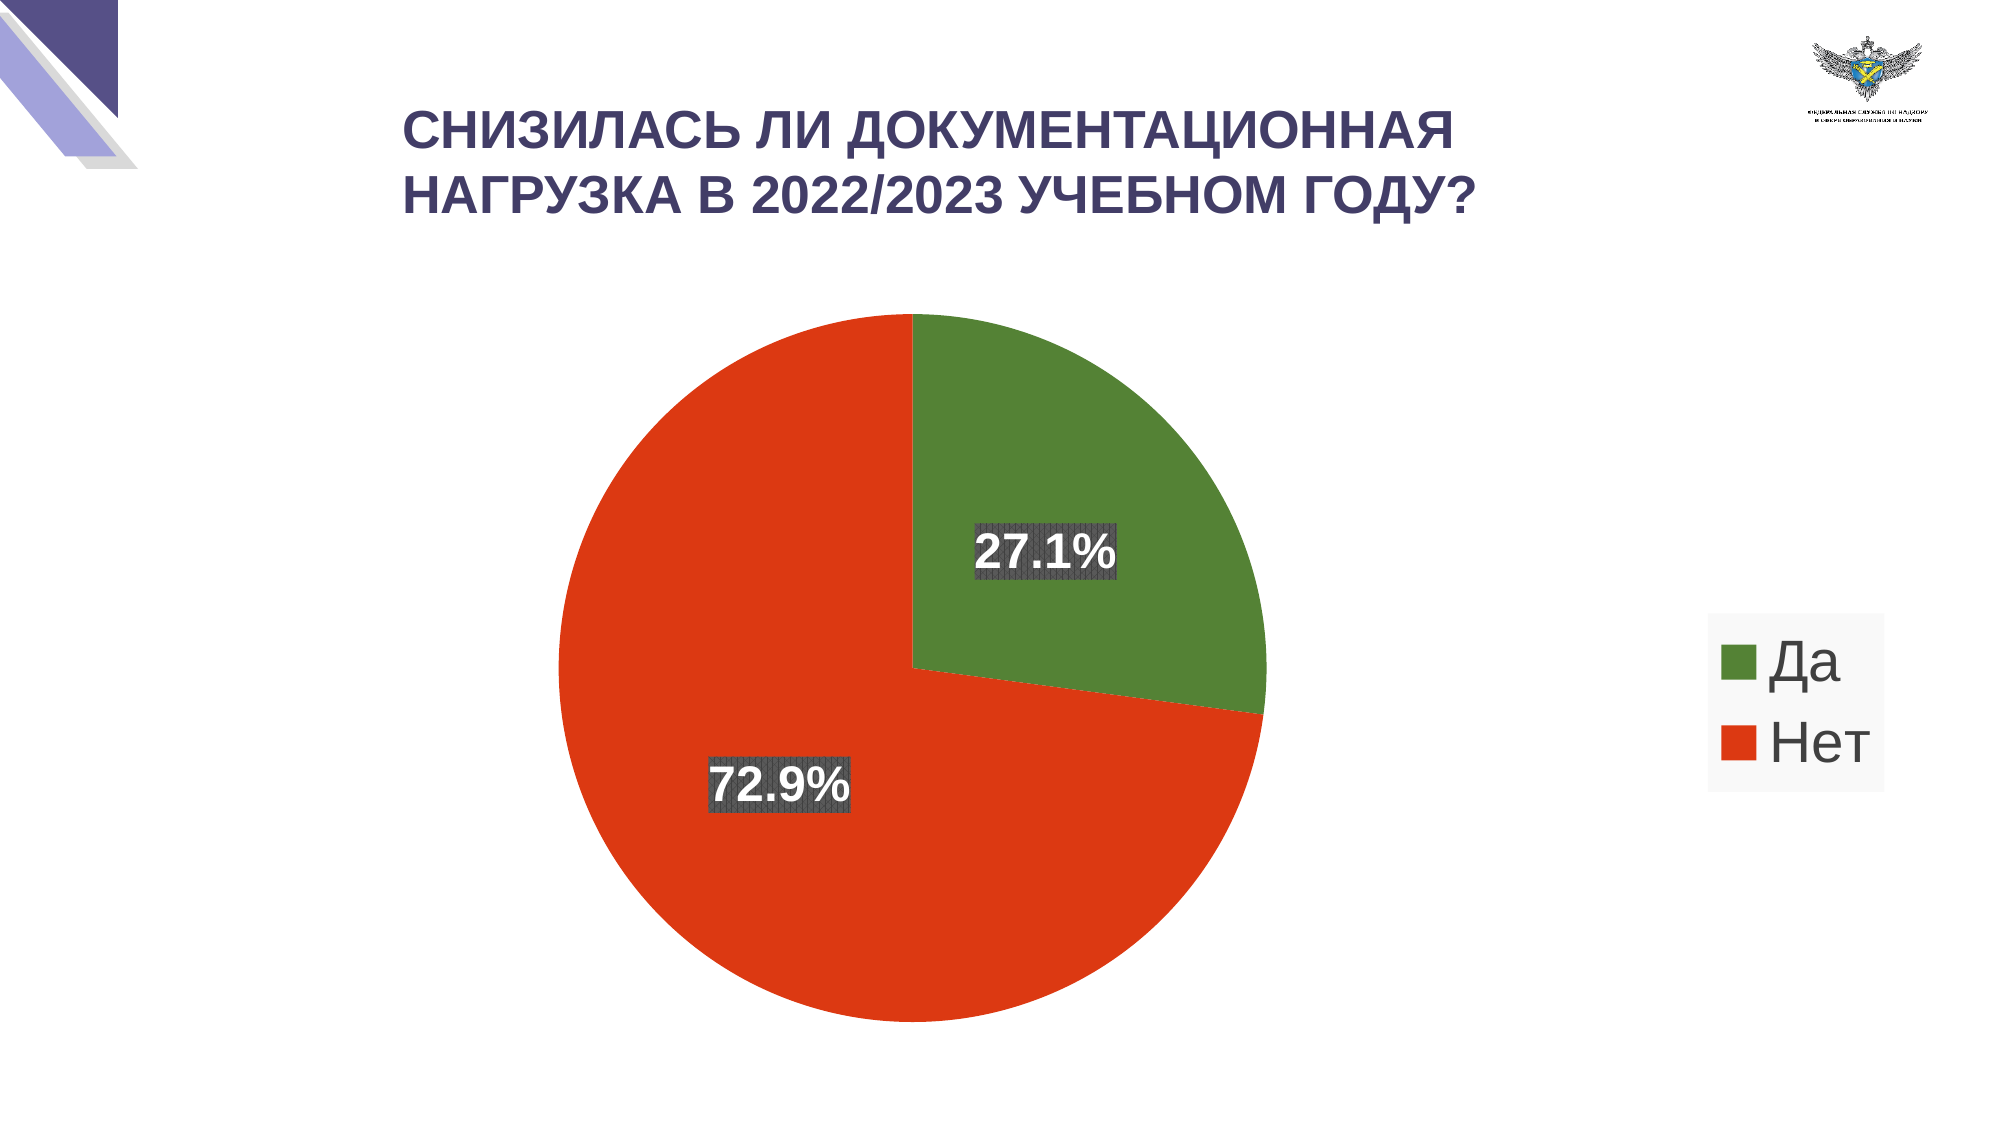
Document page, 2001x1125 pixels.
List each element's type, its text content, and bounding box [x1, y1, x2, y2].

text_box СНИЗИЛАСЬ ЛИ ДОКУМЕНТАЦИОННАЯ НАГРУЗКА В 2022/2023 УЧЕБНОМ ГОДУ? [387, 88, 1563, 232]
chart [128, 299, 1898, 1037]
picture [1808, 35, 1928, 122]
